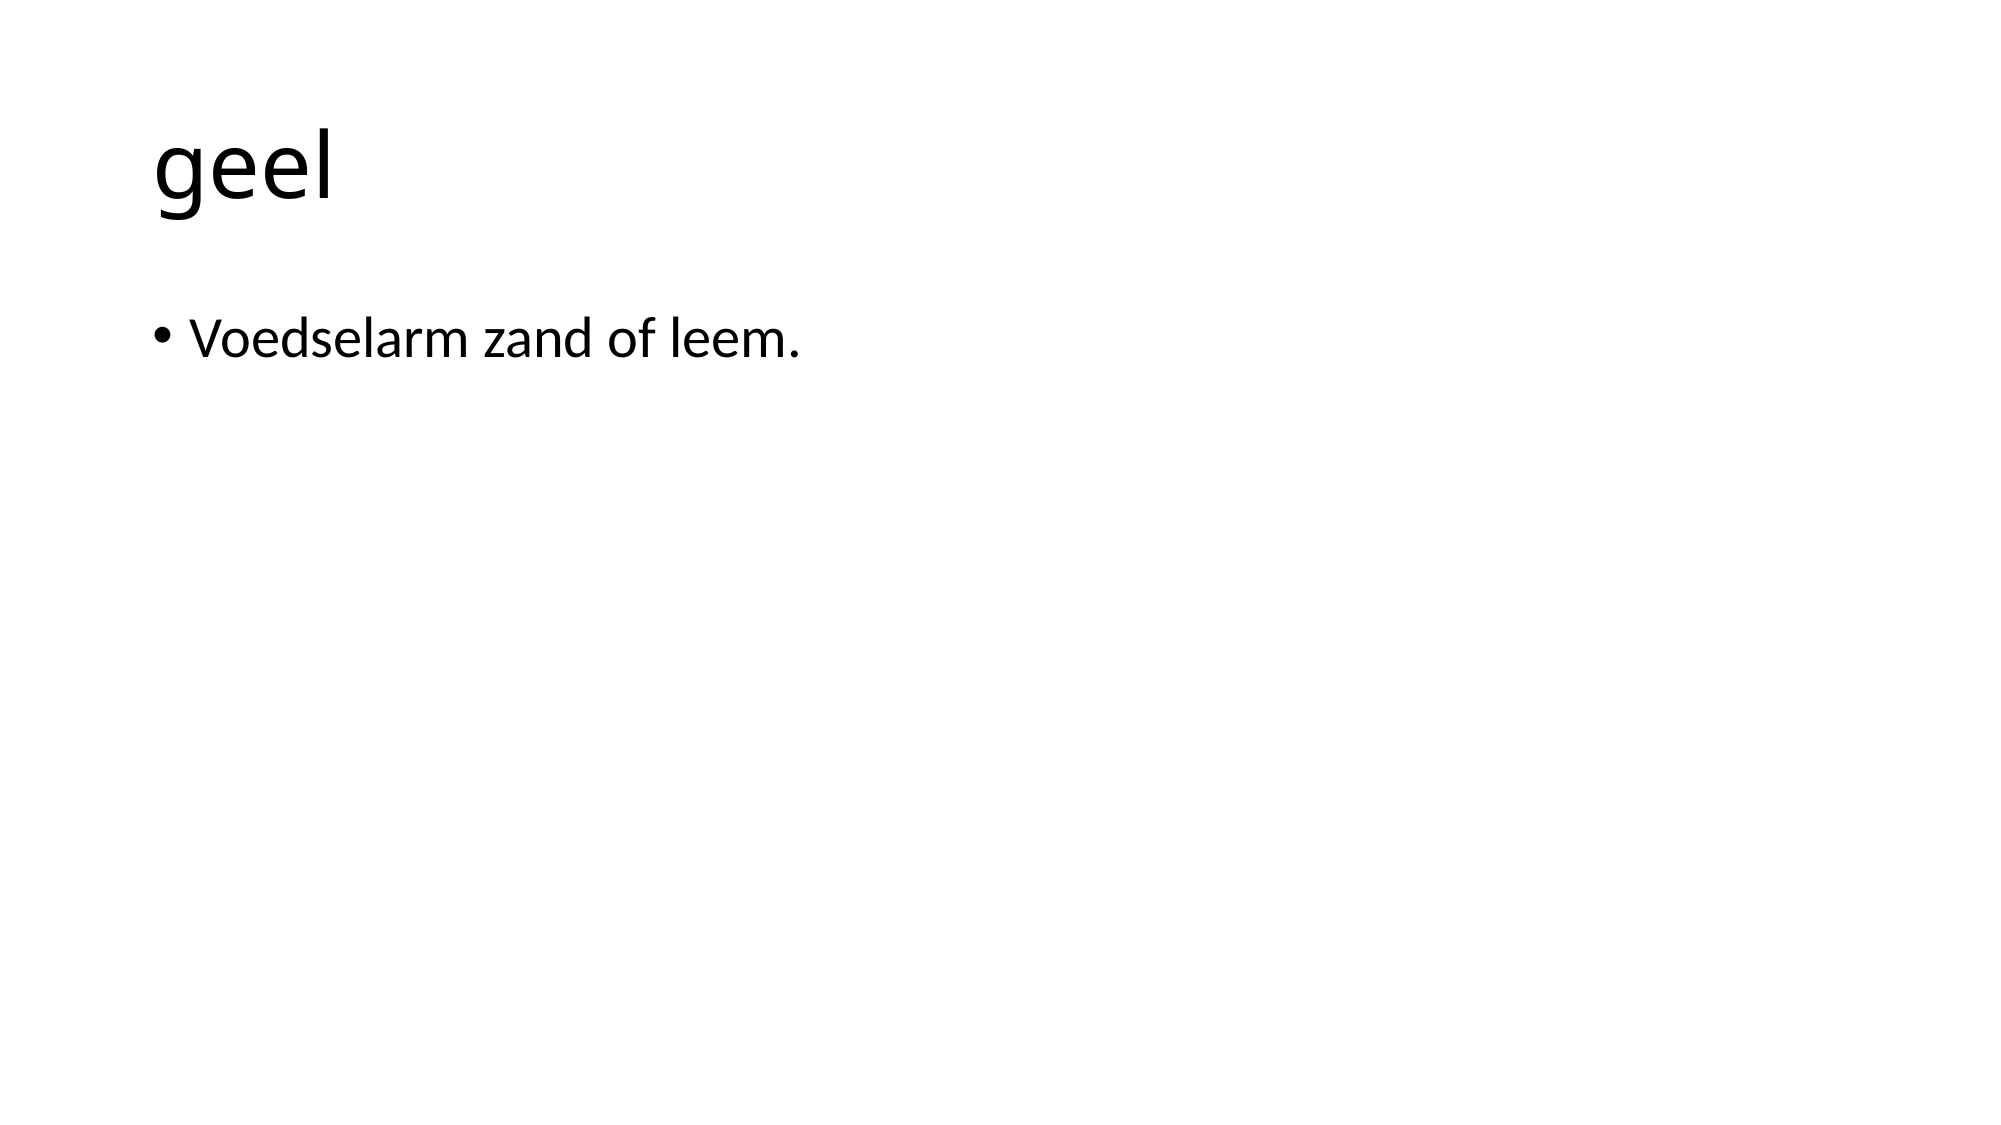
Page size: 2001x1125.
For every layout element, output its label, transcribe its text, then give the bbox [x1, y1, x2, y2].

list Voedselarm zand of leem. [137, 299, 1863, 1014]
title geel [137, 59, 1863, 278]
